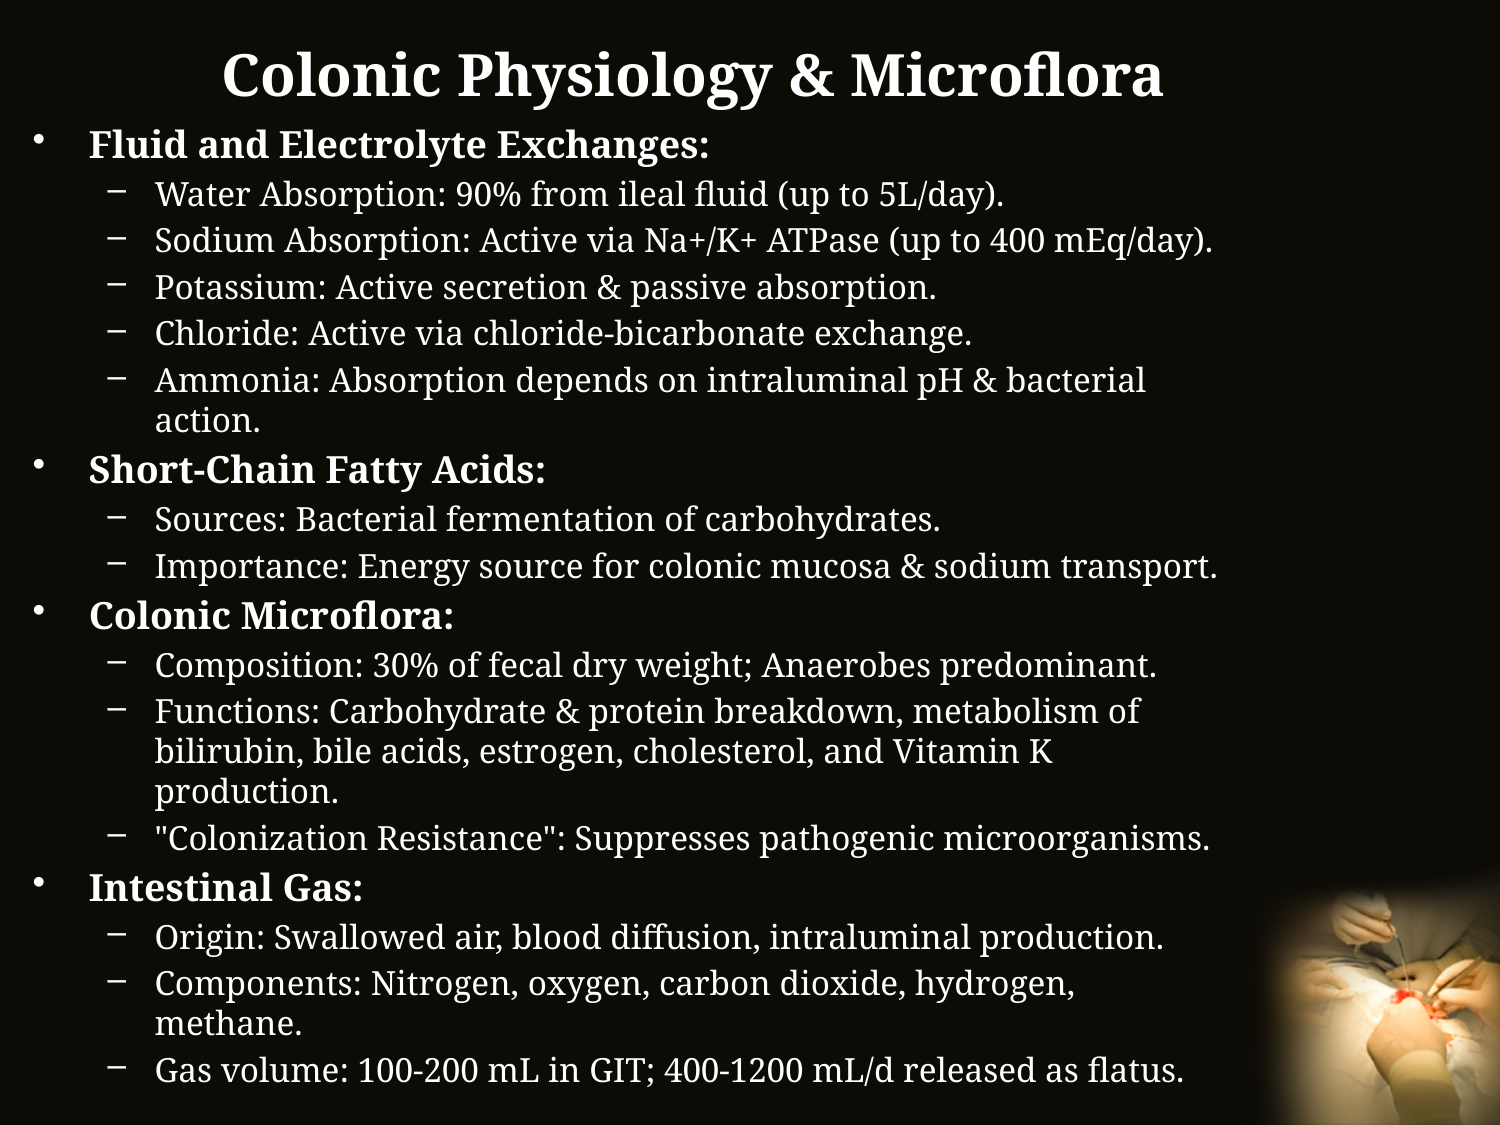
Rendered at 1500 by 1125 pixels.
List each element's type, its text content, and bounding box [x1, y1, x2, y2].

list Fluid and Electrolyte Exchanges: Water Absorption: 90% from ileal fluid (up to 5L/day). Sodium Absorption: Active via Na+/K+ ATPase (up to 400 mEq/day). Potassium: Active secretion & passive absorption. Chloride: Active via chloride-bicarbonate exchange. Ammonia: Absorption depends on intraluminal pH & bacterial action. Short-Chain Fatty Acids: Sources: Bacterial fermentation of carbohydrates. Importance: Energy source for colonic mucosa & sodium transport. Colonic Microflora: Composition: 30% of fecal dry weight; Anaerobes predominant. Functions: Carbohydrate & protein breakdown, metabolism of bilirubin, bile acids, estrogen, cholesterol, and Vitamin K production. "Colonization Resistance": Suppresses pathogenic microorganisms. Intestinal Gas: Origin: Swallowed air, blood diffusion, intraluminal production. Components: Nitrogen, oxygen, carbon dioxide, hydrogen, methane. Gas volume: 100-200 mL in GIT; 400-1200 mL/d released as flatus. [17, 113, 1247, 988]
title Colonic Physiology & Microflora [206, 30, 1377, 115]
picture [0, 0, 1500, 1125]
